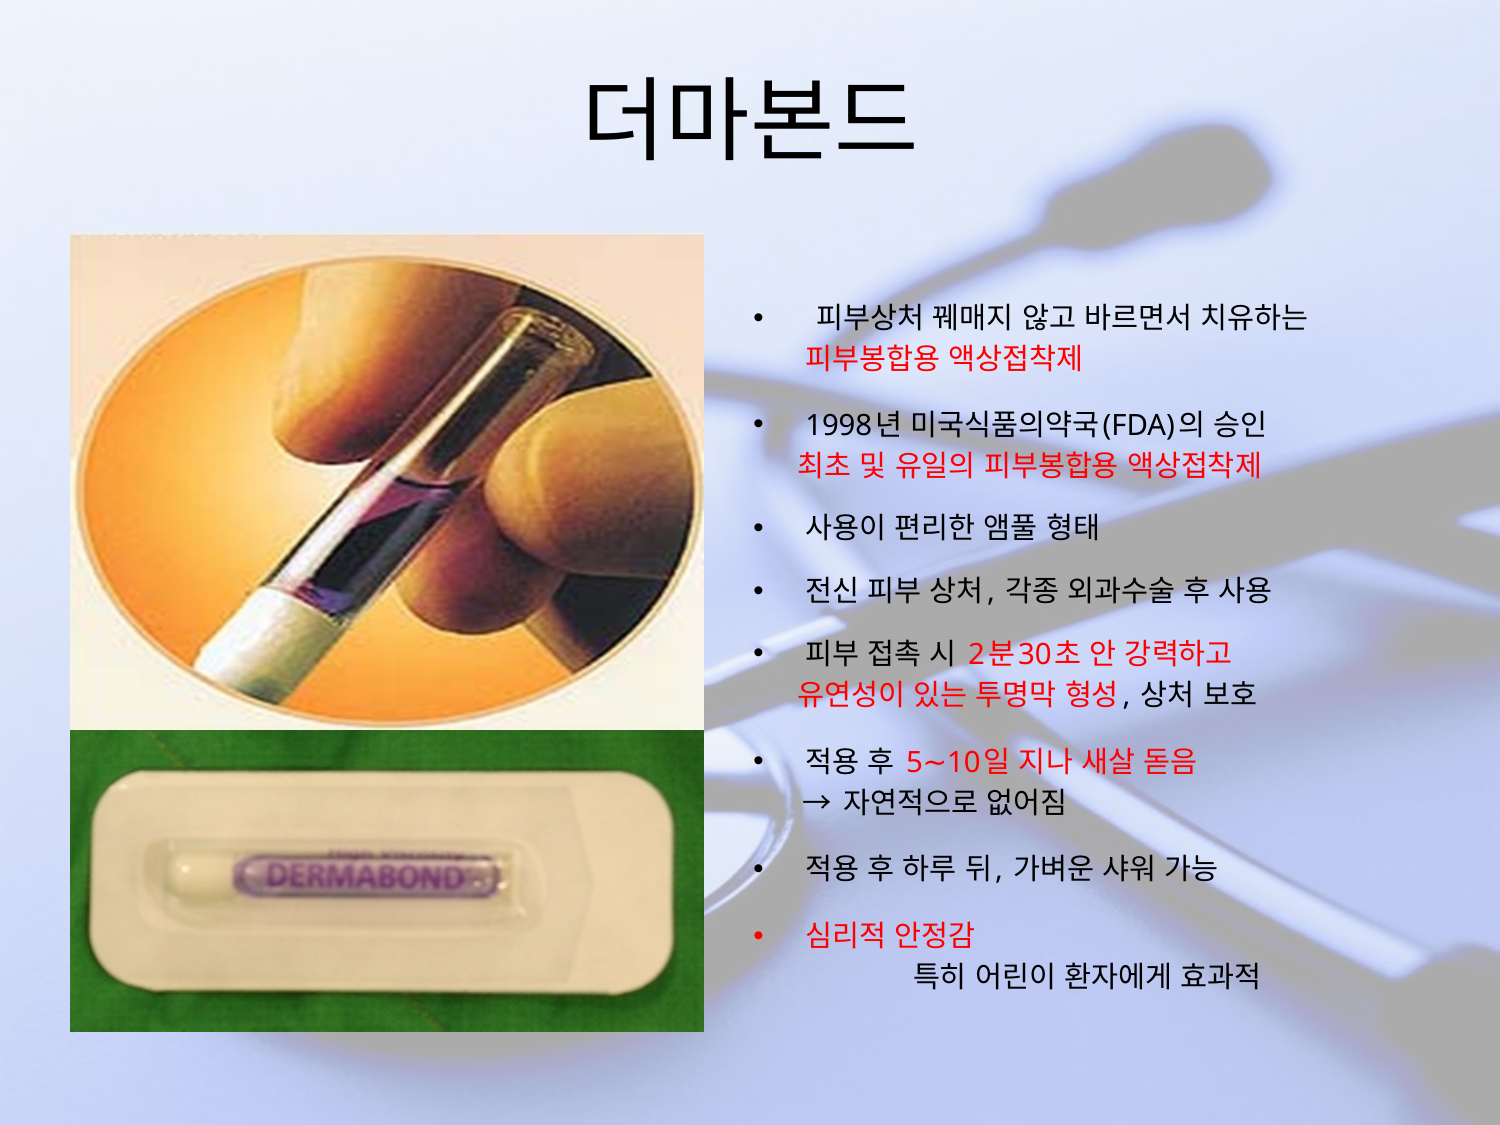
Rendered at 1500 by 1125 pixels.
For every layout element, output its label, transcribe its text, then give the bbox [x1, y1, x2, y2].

title 더마본드 [75, 23, 1425, 211]
picture [70, 233, 704, 1032]
list 피부상처 꿰매지 않고 바르면서 치유하는 피부봉합용 액상접착제 1998년 미국식품의약국(FDA)의 승인 최초 및 유일의 피부봉합용 액상접착제 사용이 편리한 앰풀 형태 전신 피부 상처, 각종 외과수술 후 사용 피부 접촉 시 2분30초 안 강력하고 유연성이 있는 투명막 형성, 상처 보호 적용 후 5∼10일 지나 새살 돋음 → 자연적으로 없어짐 적용 후 하루 뒤, 가벼운 샤워 가능 심리적 안정감 특히 어린이 환자에게 효과적 [738, 265, 1425, 1008]
